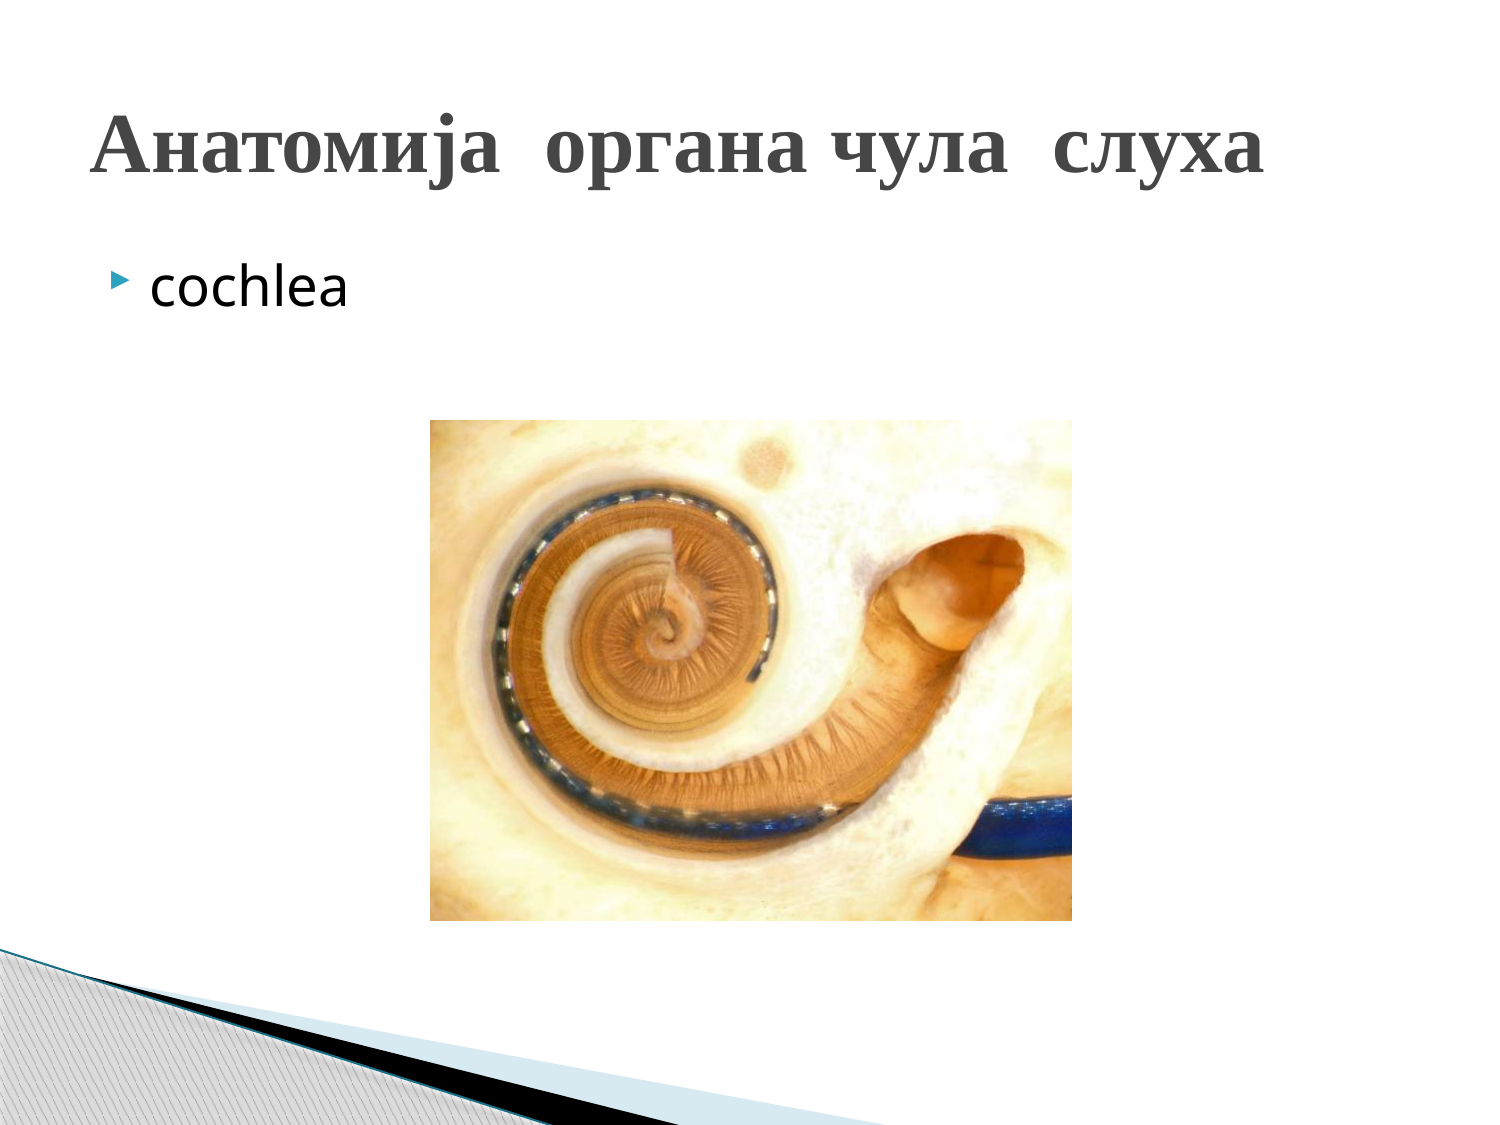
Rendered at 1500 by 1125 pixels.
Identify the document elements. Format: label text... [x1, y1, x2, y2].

picture [430, 420, 1072, 922]
list cochlea [74, 242, 1426, 986]
title Анатомија органа чула слуха [75, 45, 1425, 233]
